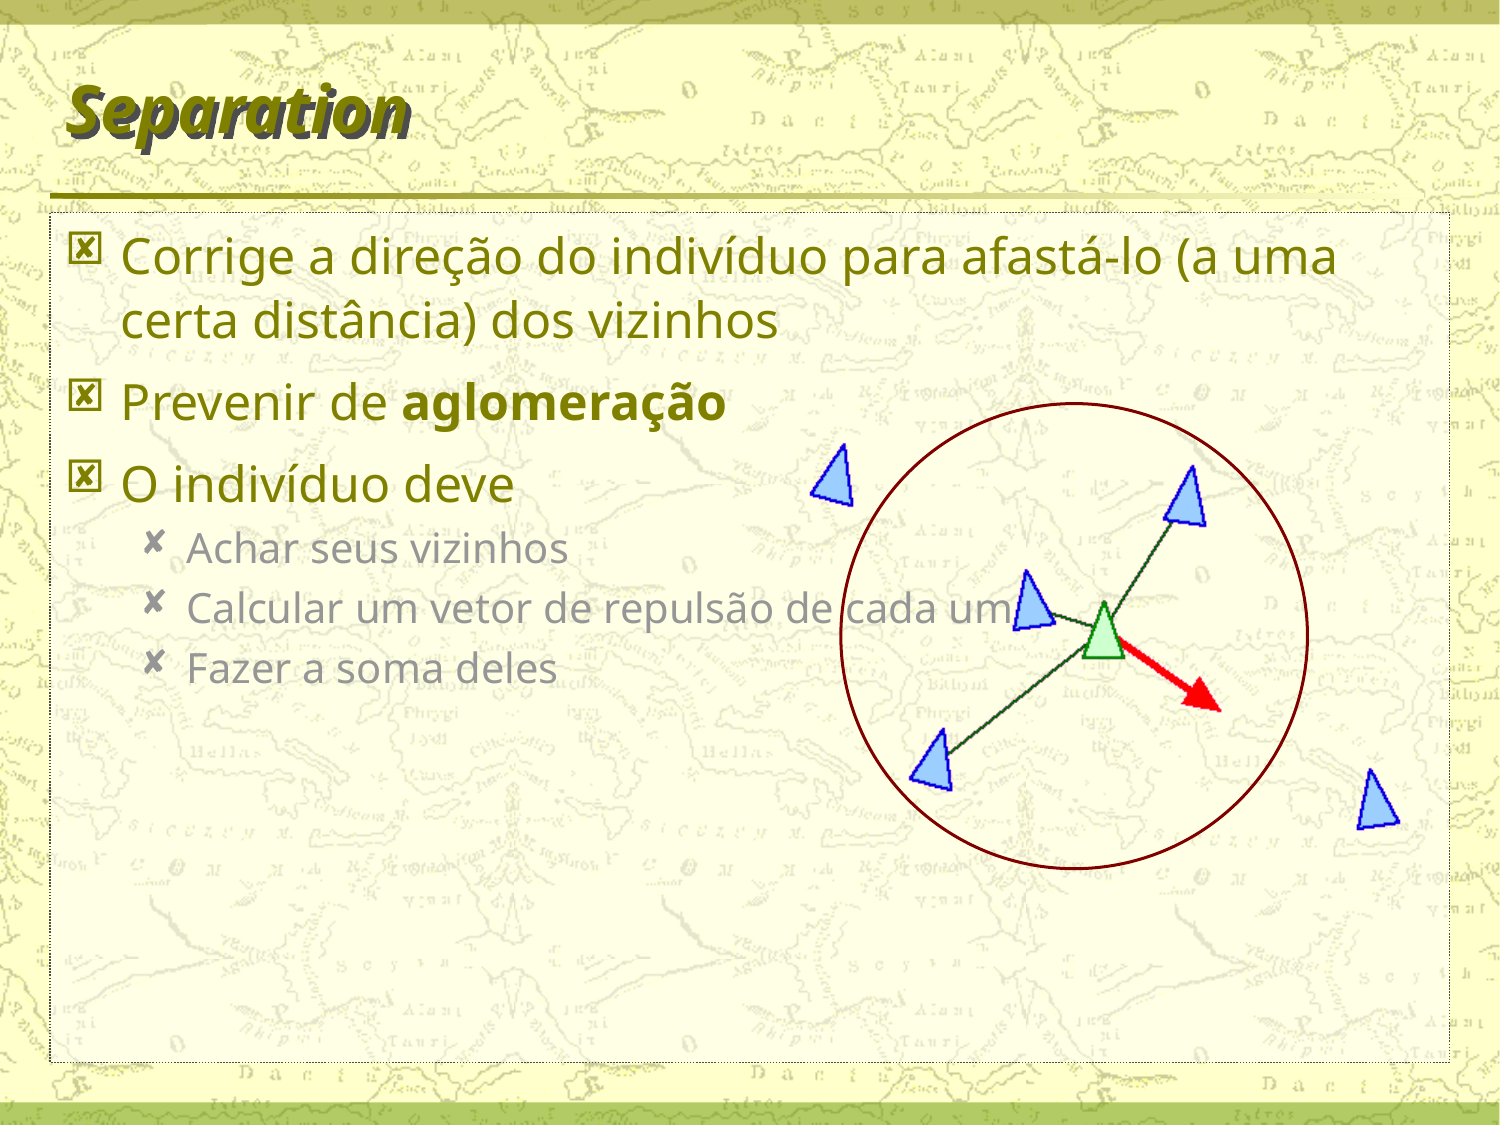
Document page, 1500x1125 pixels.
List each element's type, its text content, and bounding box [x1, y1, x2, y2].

picture [0, 25, 1500, 1102]
text_box [980, 403, 1168, 423]
list Corrige a direção do indivíduo para afastá-lo (a uma certa distância) dos vizinhos Prevenir de aglomeração O indivíduo deve Achar seus vizinhos Calcular um vetor de repulsão de cada um Fazer a soma deles [49, 212, 1450, 1063]
title Separation [50, 8, 1450, 206]
text_box [1010, 860, 1138, 869]
